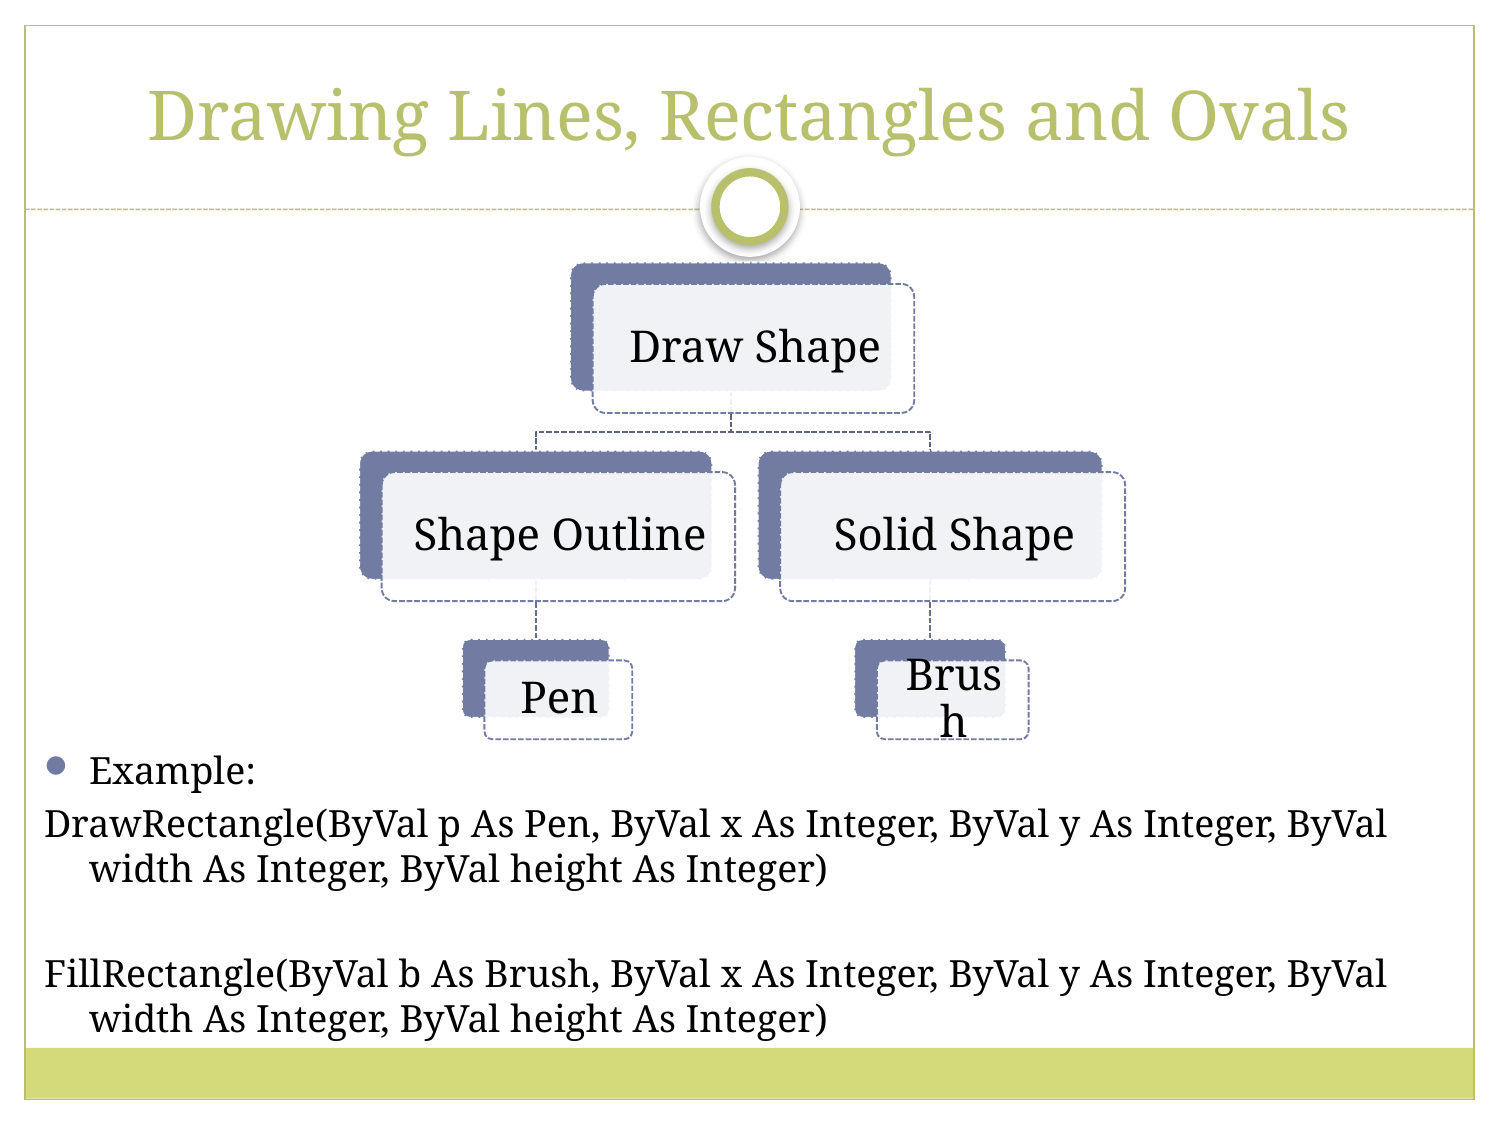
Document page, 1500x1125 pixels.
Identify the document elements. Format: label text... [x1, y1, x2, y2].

list Example: DrawRectangle(ByVal p As Pen, ByVal x As Integer, ByVal y As Integer, ByVal width As Integer, ByVal height As Integer) FillRectangle(ByVal b As Brush, ByVal x As Integer, ByVal y As Integer, ByVal width As Integer, ByVal height As Integer) [29, 739, 1425, 1071]
title Drawing Lines, Rectangles and Ovals [49, 37, 1450, 162]
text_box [296, 261, 1188, 740]
